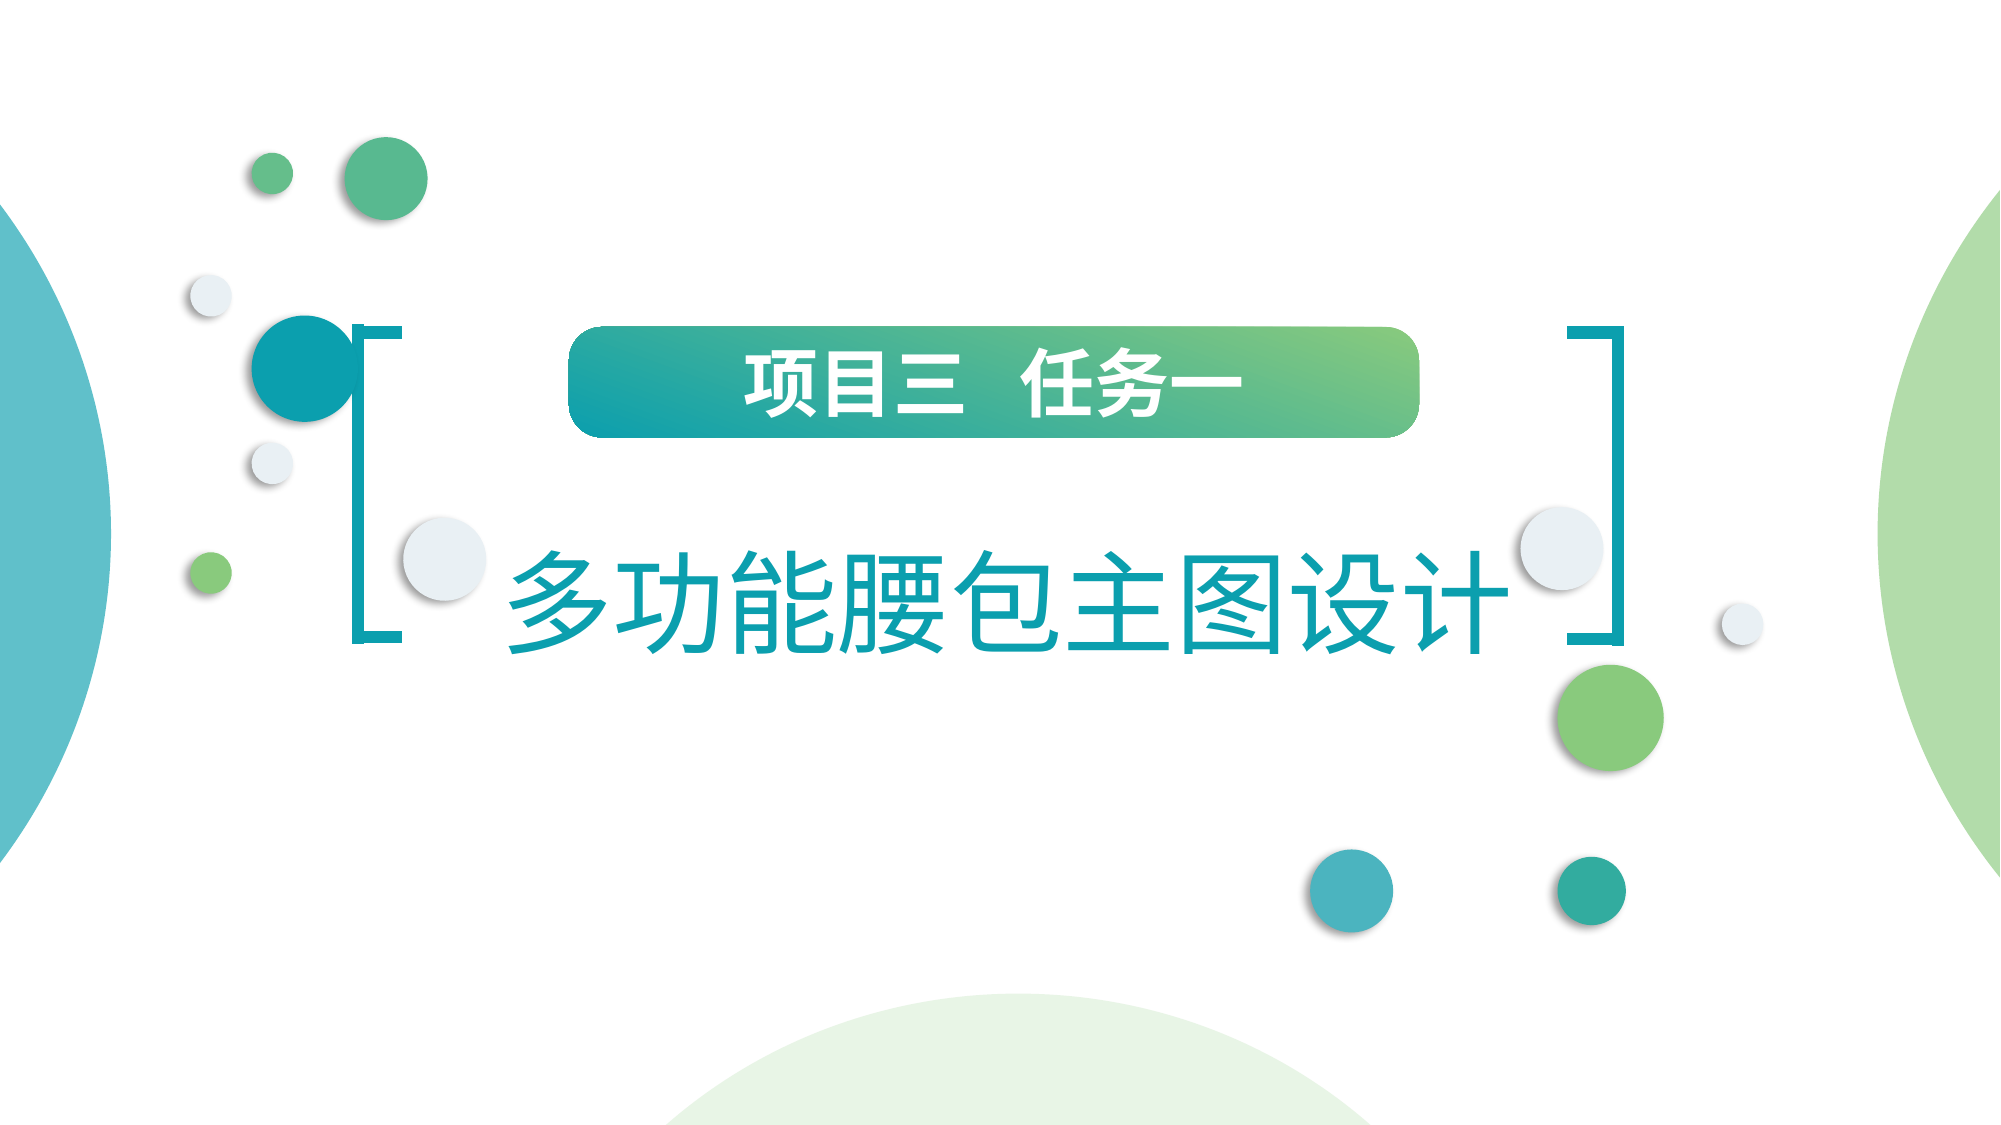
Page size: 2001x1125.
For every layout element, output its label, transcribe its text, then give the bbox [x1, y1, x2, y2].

text_box 多功能腰包主图设计 [459, 525, 1553, 676]
text_box [0, 202, 113, 865]
text_box [250, 441, 295, 486]
text_box [1556, 855, 1627, 927]
text_box [1720, 602, 1765, 647]
text_box [1309, 848, 1395, 934]
text_box [567, 325, 1421, 439]
text_box 项目三 任务一 [620, 329, 1368, 434]
text_box [343, 136, 429, 222]
text_box [1556, 663, 1665, 773]
text_box [664, 992, 1373, 1125]
text_box [1876, 188, 2000, 880]
text_box [403, 516, 488, 602]
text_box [356, 324, 403, 645]
text_box [250, 151, 295, 196]
text_box [1519, 506, 1566, 592]
text_box [250, 314, 356, 423]
text_box [189, 274, 233, 318]
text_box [1566, 326, 1620, 647]
text_box [189, 551, 233, 595]
